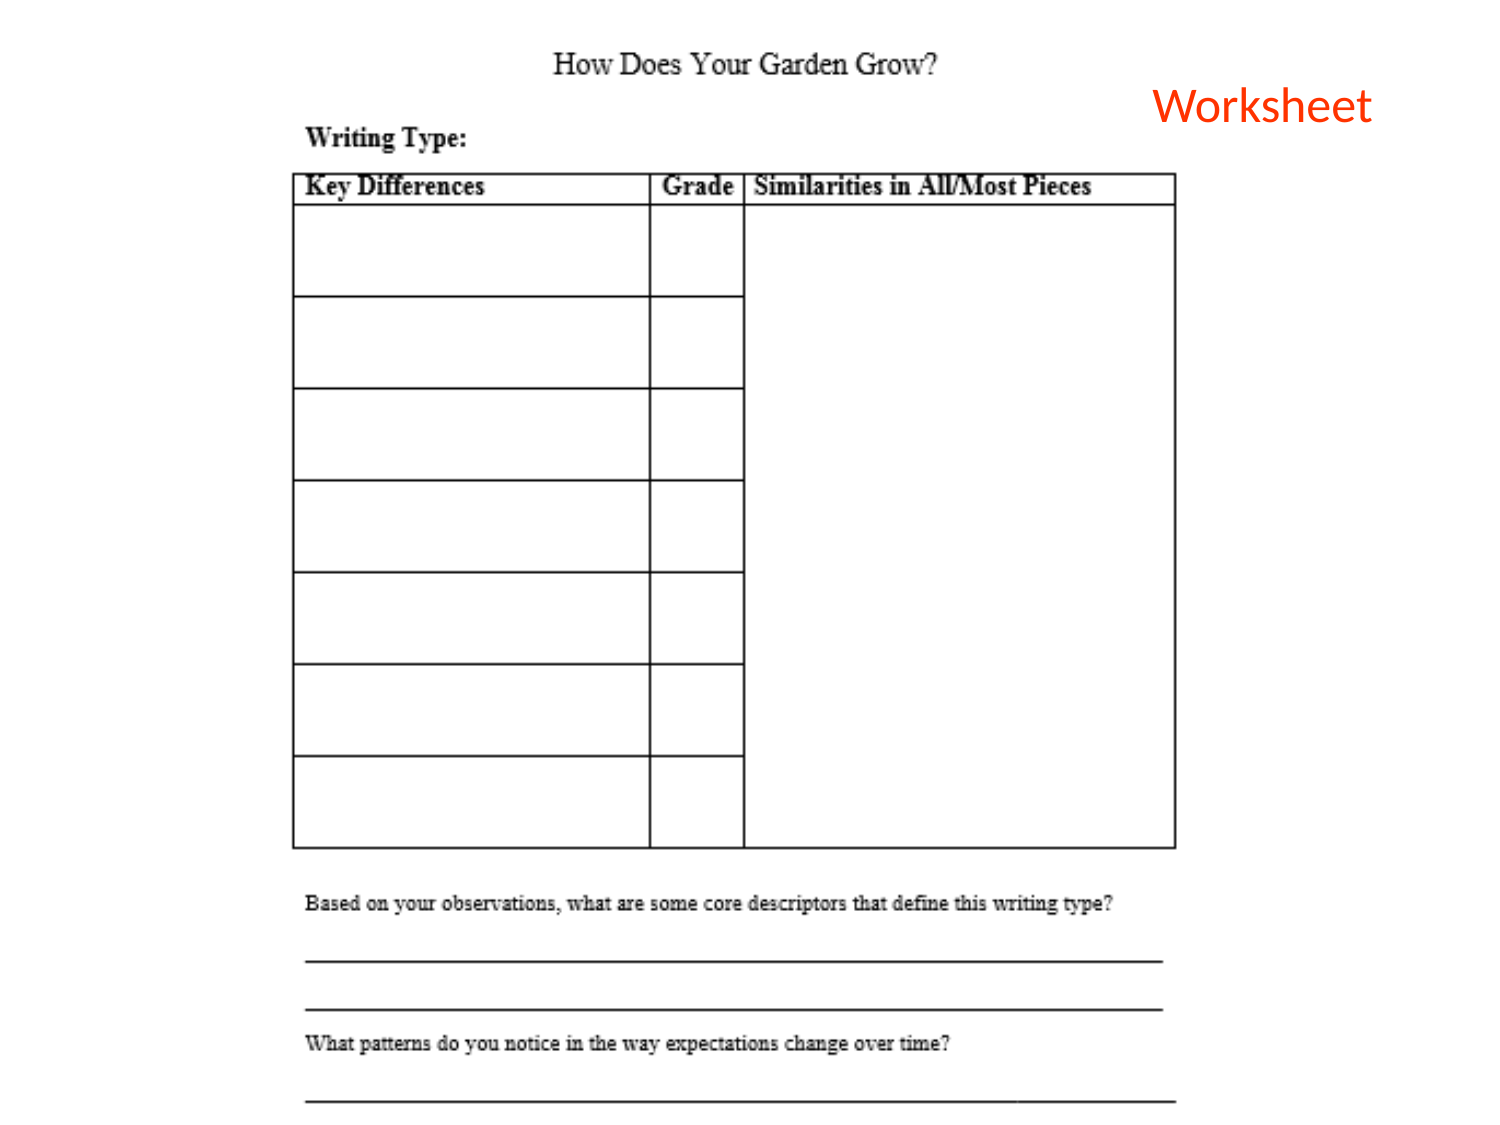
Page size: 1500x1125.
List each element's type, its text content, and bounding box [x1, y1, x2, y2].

title Worksheet [1229, 50, 1425, 155]
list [224, 4, 1226, 1125]
